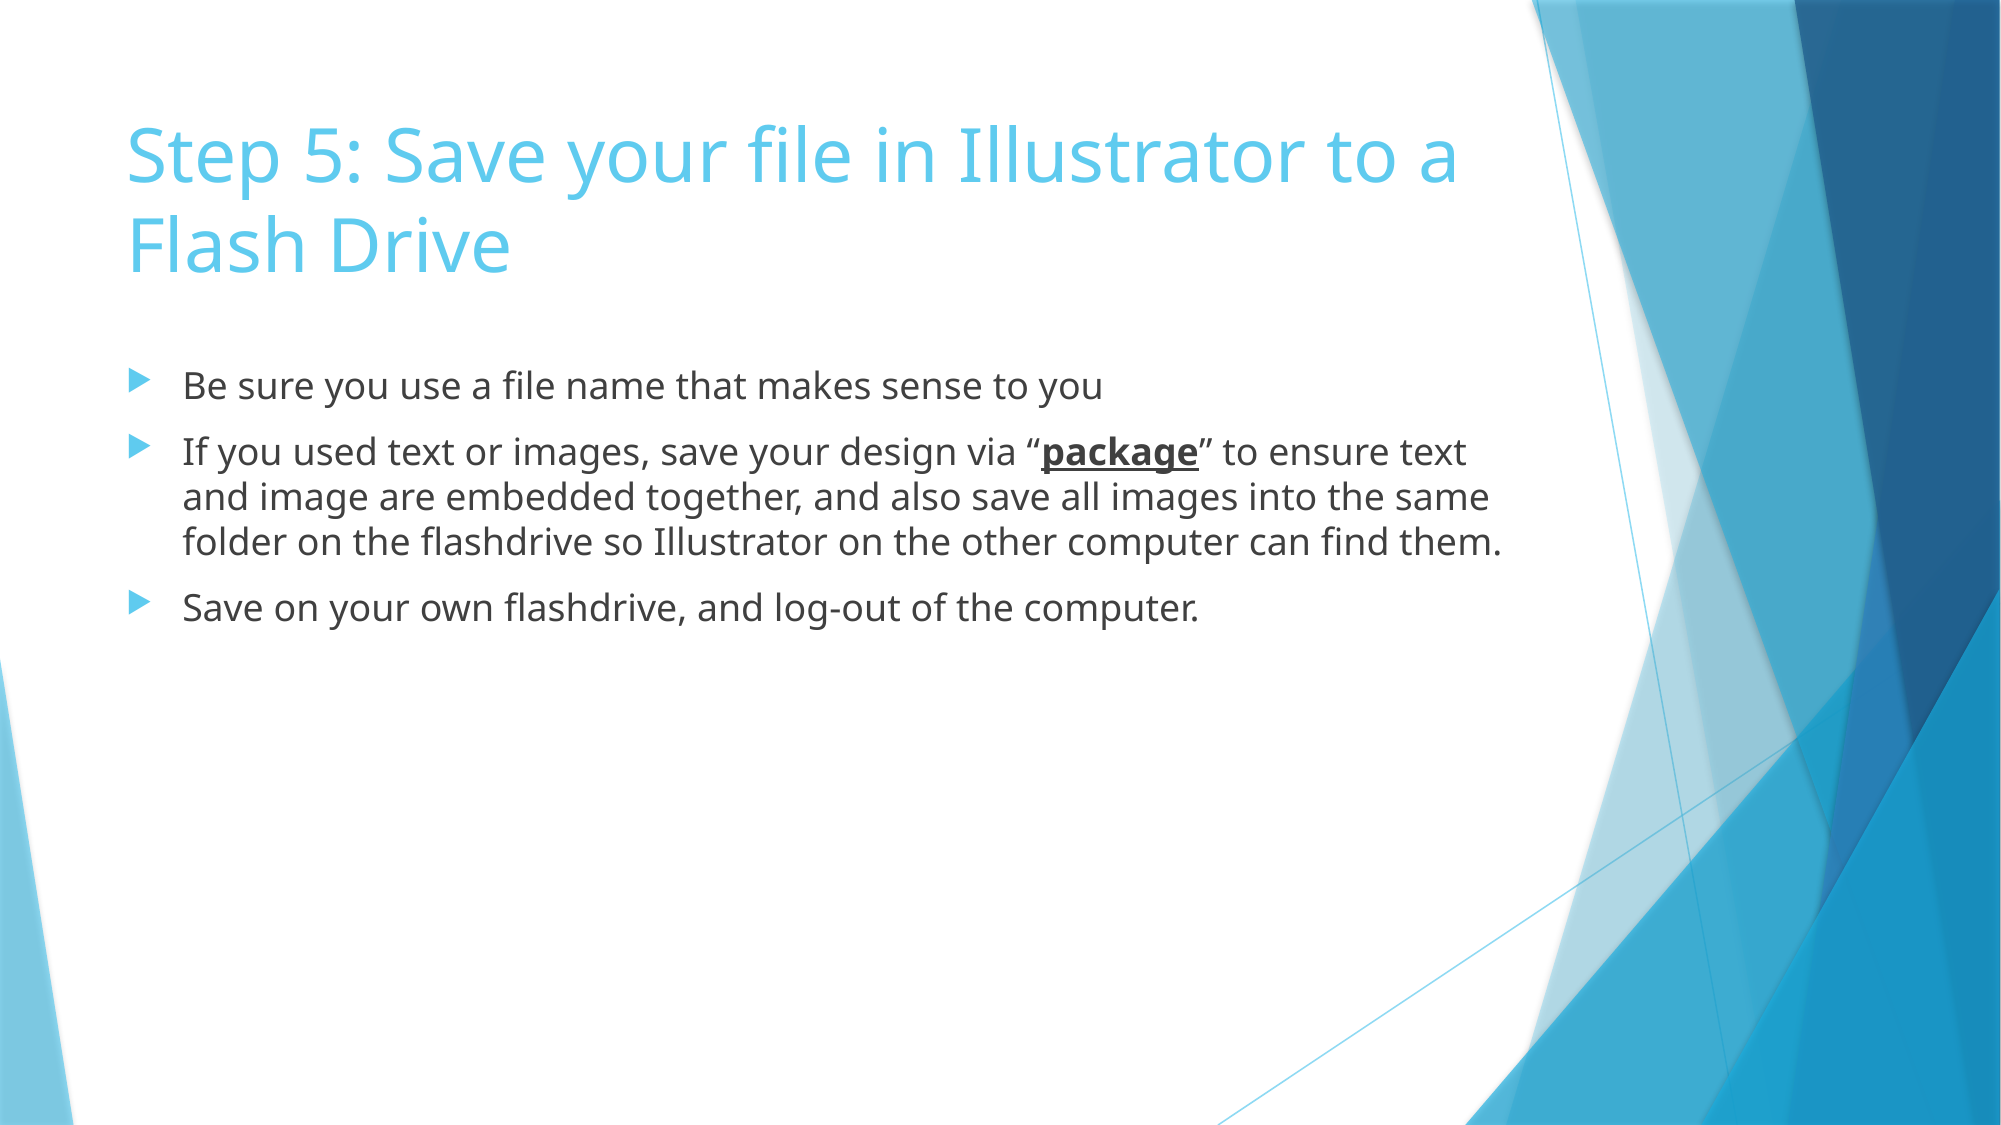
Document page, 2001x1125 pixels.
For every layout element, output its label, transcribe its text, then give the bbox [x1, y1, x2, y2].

title Step 5: Save your file in Illustrator to a Flash Drive [111, 99, 1522, 317]
list Be sure you use a file name that makes sense to you If you used text or images, save your design via “package” to ensure text and image are embedded together, and also save all images into the same folder on the flashdrive so Illustrator on the other computer can find them. Save on your own flashdrive, and log-out of the computer. [111, 354, 1522, 992]
